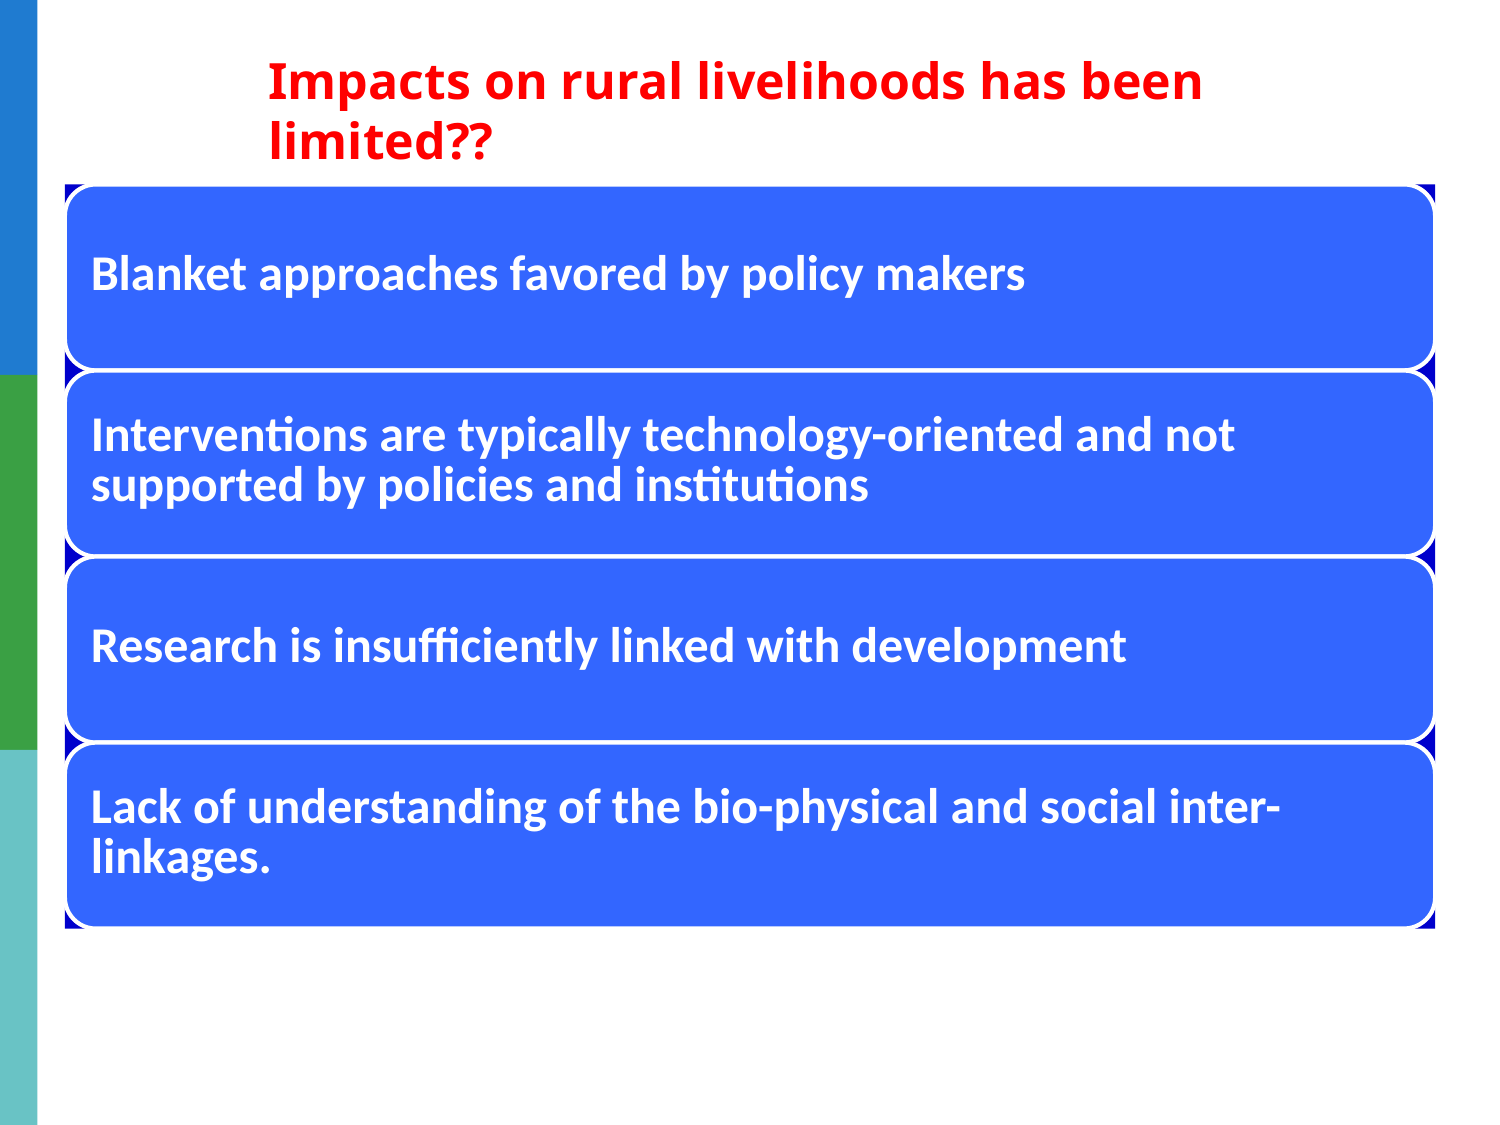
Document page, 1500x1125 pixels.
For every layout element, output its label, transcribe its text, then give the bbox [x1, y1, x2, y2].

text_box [64, 184, 1436, 929]
text_box Impacts on rural livelihoods has been limited?? [253, 42, 1436, 178]
